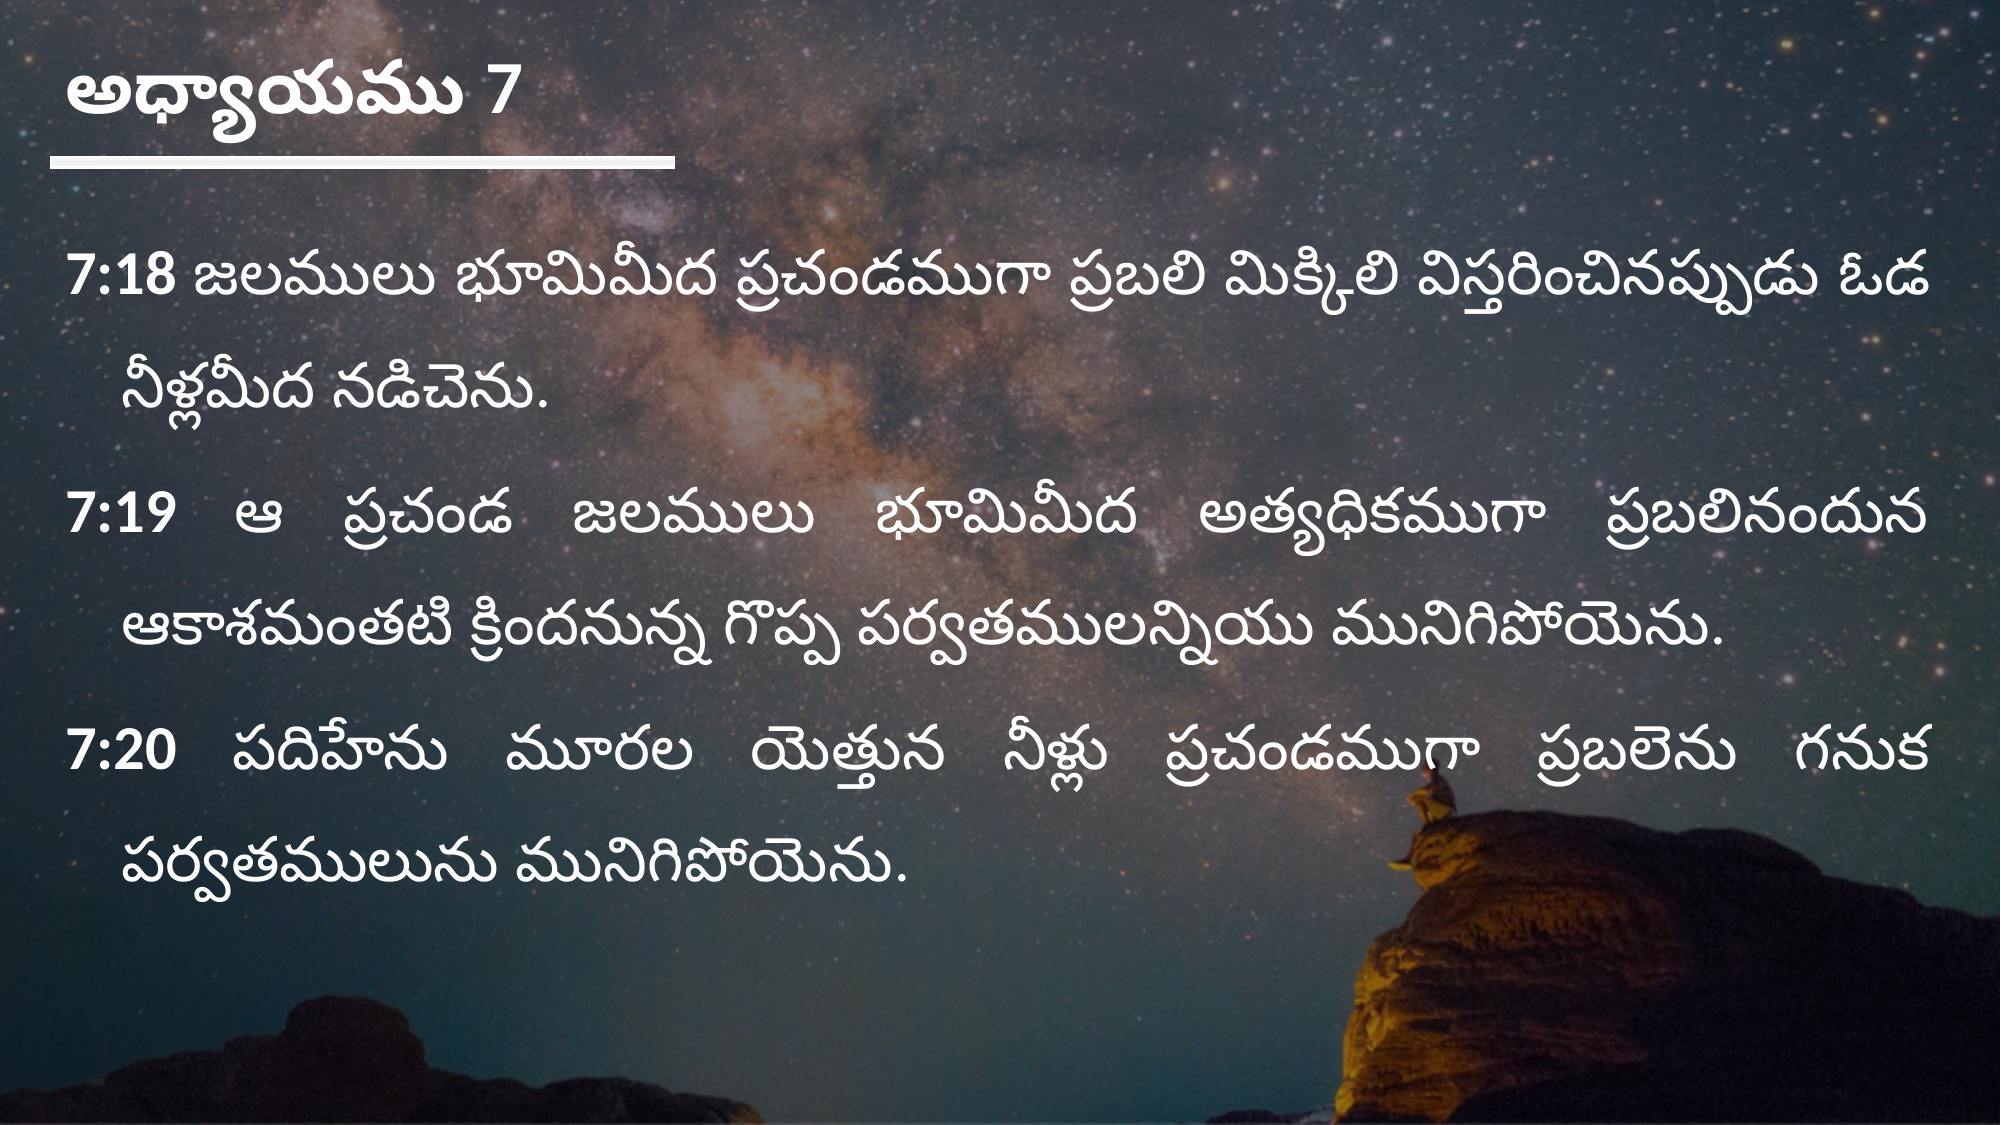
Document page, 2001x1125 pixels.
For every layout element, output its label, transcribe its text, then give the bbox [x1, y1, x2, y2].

picture [0, 0, 2000, 1125]
title అధ్యాయము 7 [50, 0, 1925, 167]
list 7:18 జలములు భూమిమీద ప్రచండముగా ప్రబలి మిక్కిలి విస్తరించినప్పుడు ఓడ నీళ్లమీద నడిచెను. 7:19 ఆ ప్రచండ జలములు భూమిమీద అత్యధికముగా ప్రబలినందున ఆకాశమంతటి క్రిందనున్న గొప్ప పర్వతములన్నియు మునిగిపోయెను. 7:20 పదిహేను మూరల యెత్తున నీళ్లు ప్రచండముగా ప్రబలెను గనుక పర్వతములును మునిగిపోయెను. [50, 187, 1946, 1063]
